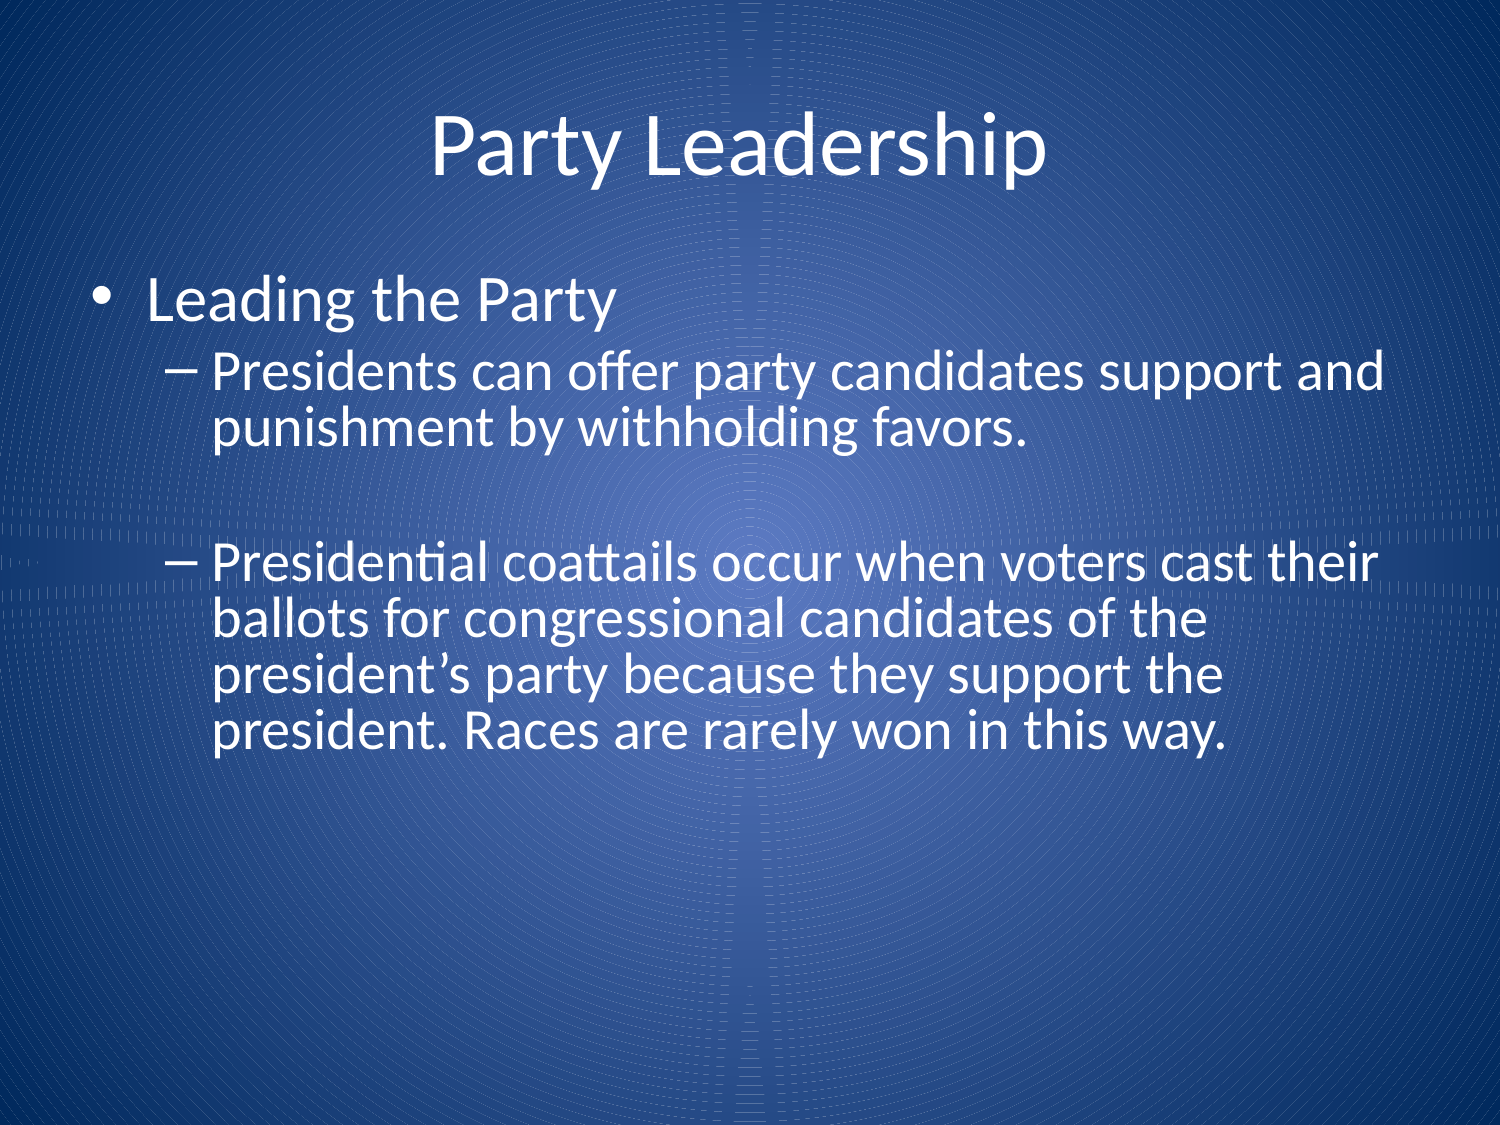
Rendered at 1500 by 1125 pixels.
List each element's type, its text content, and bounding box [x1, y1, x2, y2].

title Party Leadership [75, 45, 1425, 233]
list Leading the Party Presidents can offer party candidates support and punishment by withholding favors. Presidential coattails occur when voters cast their ballots for congressional candidates of the president’s party because they support the president. Races are rarely won in this way. [75, 262, 1425, 1005]
